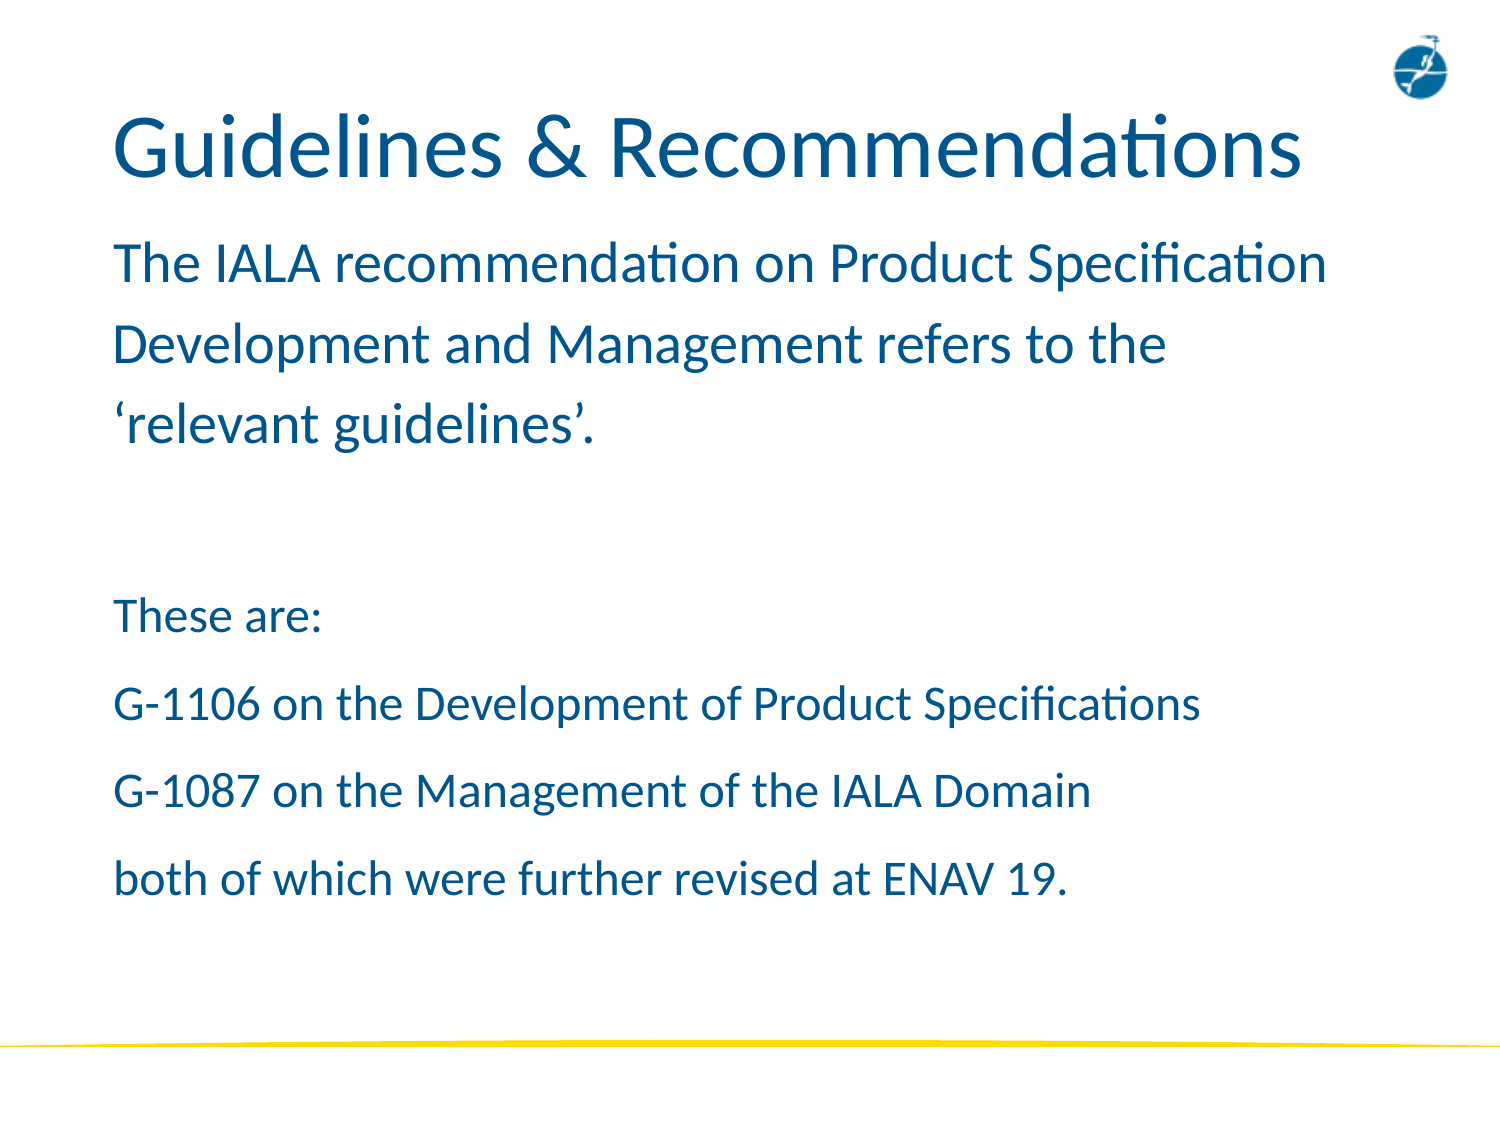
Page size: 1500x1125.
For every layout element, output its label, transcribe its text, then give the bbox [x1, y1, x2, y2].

title Guidelines & Recommendations [112, 42, 1388, 197]
list The IALA recommendation on Product Specification Development and Management refers to the ‘relevant guidelines’. These are: G-1106 on the Development of Product Specifications G-1087 on the Management of the IALA Domain both of which were further revised at ENAV 19. [112, 214, 1388, 1024]
